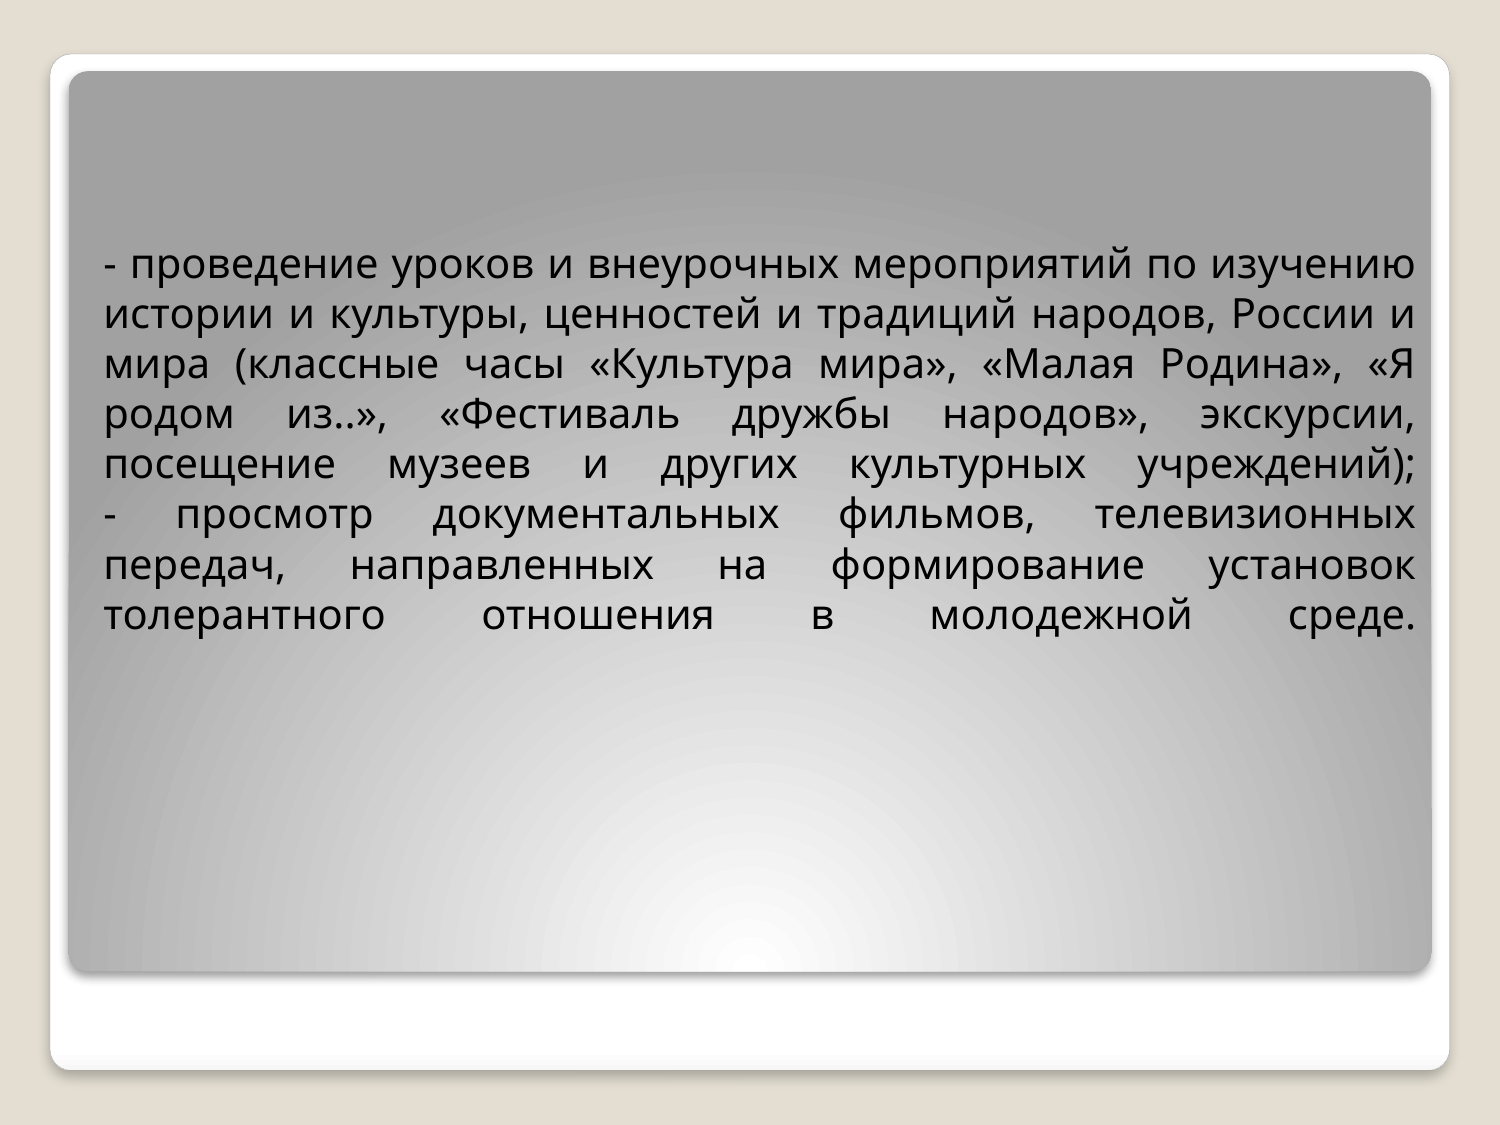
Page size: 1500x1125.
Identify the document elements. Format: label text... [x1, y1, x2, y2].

title - проведение уроков и внеурочных мероприятий по изучению истории и культуры, ценностей и традиций народов, России и мира (классные часы «Культура мира», «Малая Родина», «Я родом из..», «Фестиваль дружбы народов», экскурсии, посещение музеев и других культурных учреждений); - просмотр документальных фильмов, телевизионных передач, направленных на формирование установок толерантного отношения в молодежной среде. [88, 0, 1431, 695]
